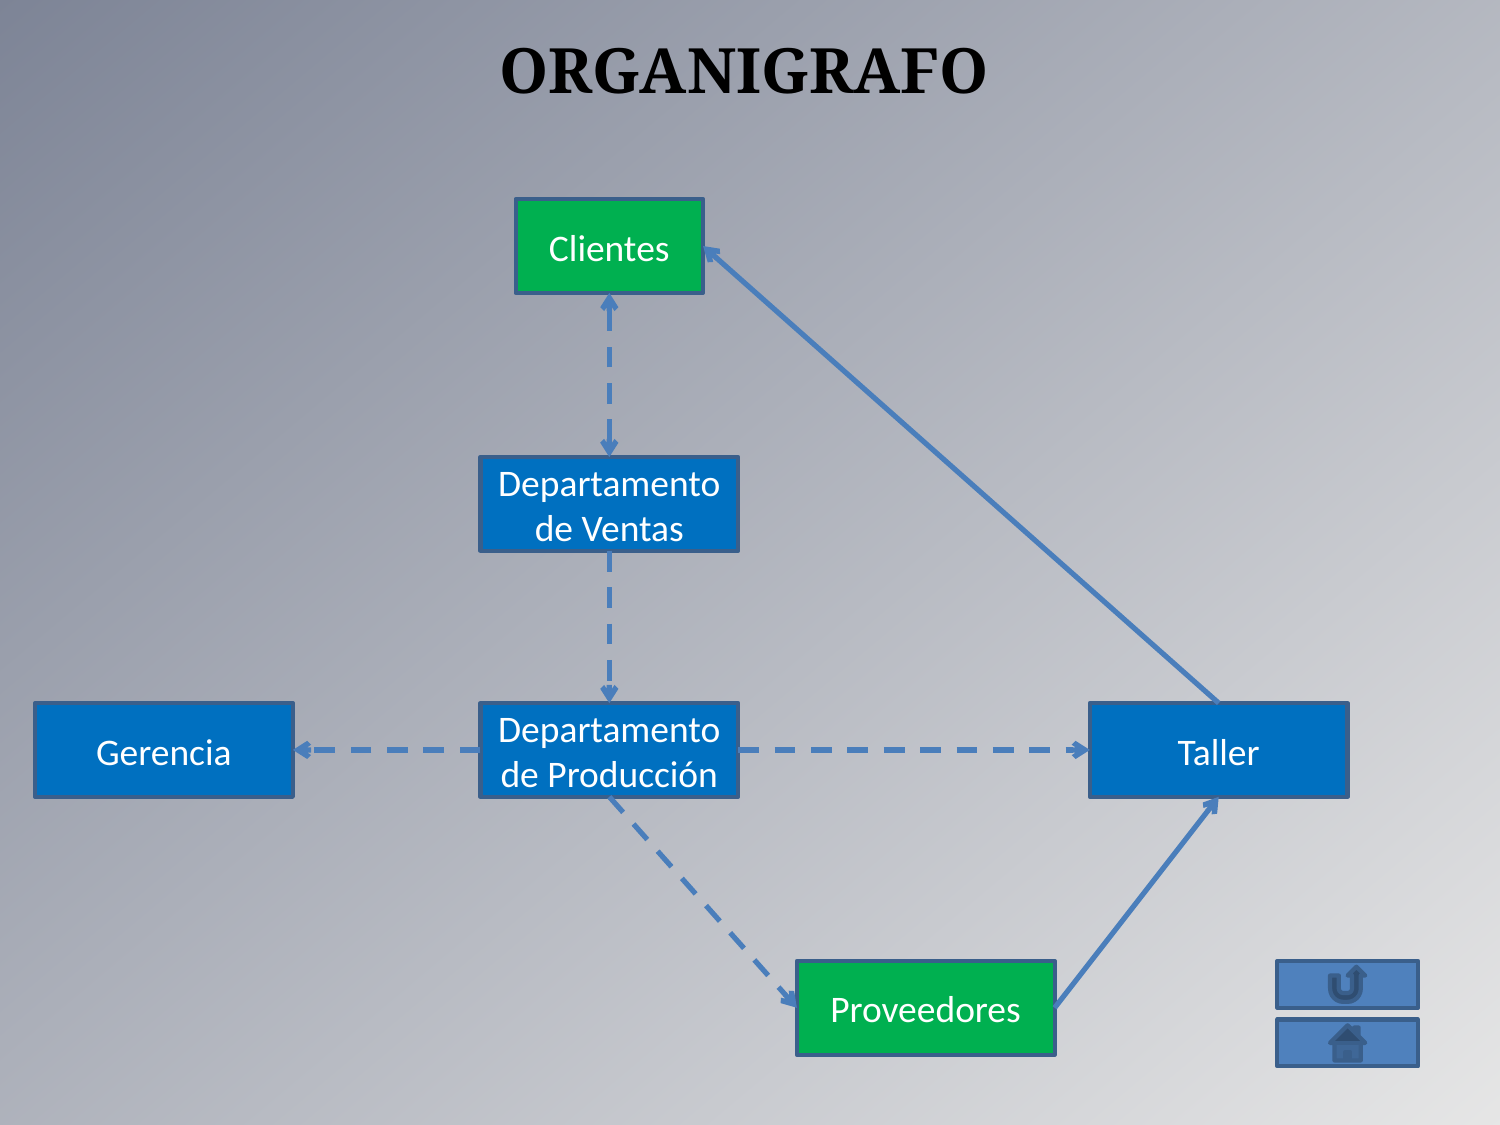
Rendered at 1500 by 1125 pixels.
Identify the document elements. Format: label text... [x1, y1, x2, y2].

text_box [732, 216, 1190, 733]
text_box Clientes [514, 197, 705, 295]
text_box [1275, 1017, 1420, 1068]
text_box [597, 808, 809, 997]
text_box Departamento de Ventas [478, 455, 727, 553]
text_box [1054, 796, 1219, 1008]
text_box ORGANIGRAFO [46, 23, 1442, 114]
text_box Taller [1088, 701, 1350, 799]
text_box Gerencia [33, 701, 295, 799]
text_box Departamento de Producción [478, 701, 740, 799]
text_box Proveedores [795, 959, 1057, 1057]
text_box [1275, 959, 1420, 1010]
